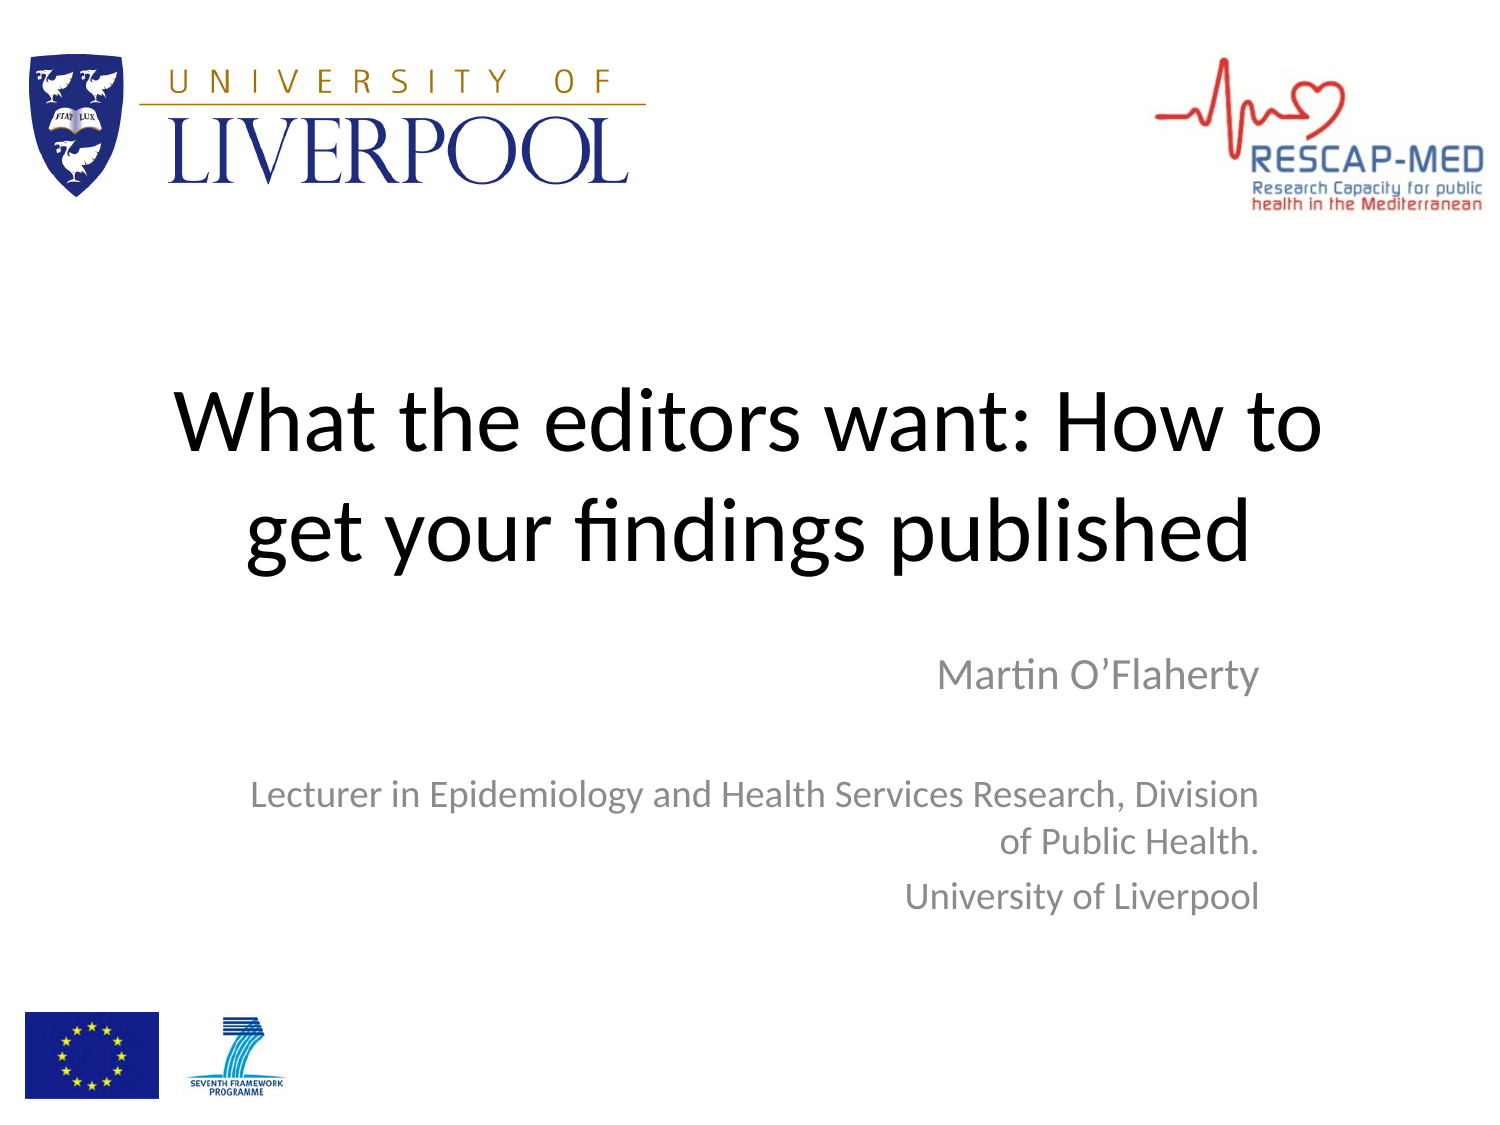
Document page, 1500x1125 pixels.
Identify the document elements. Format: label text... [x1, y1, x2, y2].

subtitle Martin O’Flaherty Lecturer in Epidemiology and Health Services Research, Division of Public Health. University of Liverpool [225, 637, 1275, 925]
picture [29, 54, 646, 197]
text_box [25, 1011, 290, 1100]
picture [1148, 17, 1493, 262]
title What the editors want: How to get your findings published [112, 349, 1388, 591]
